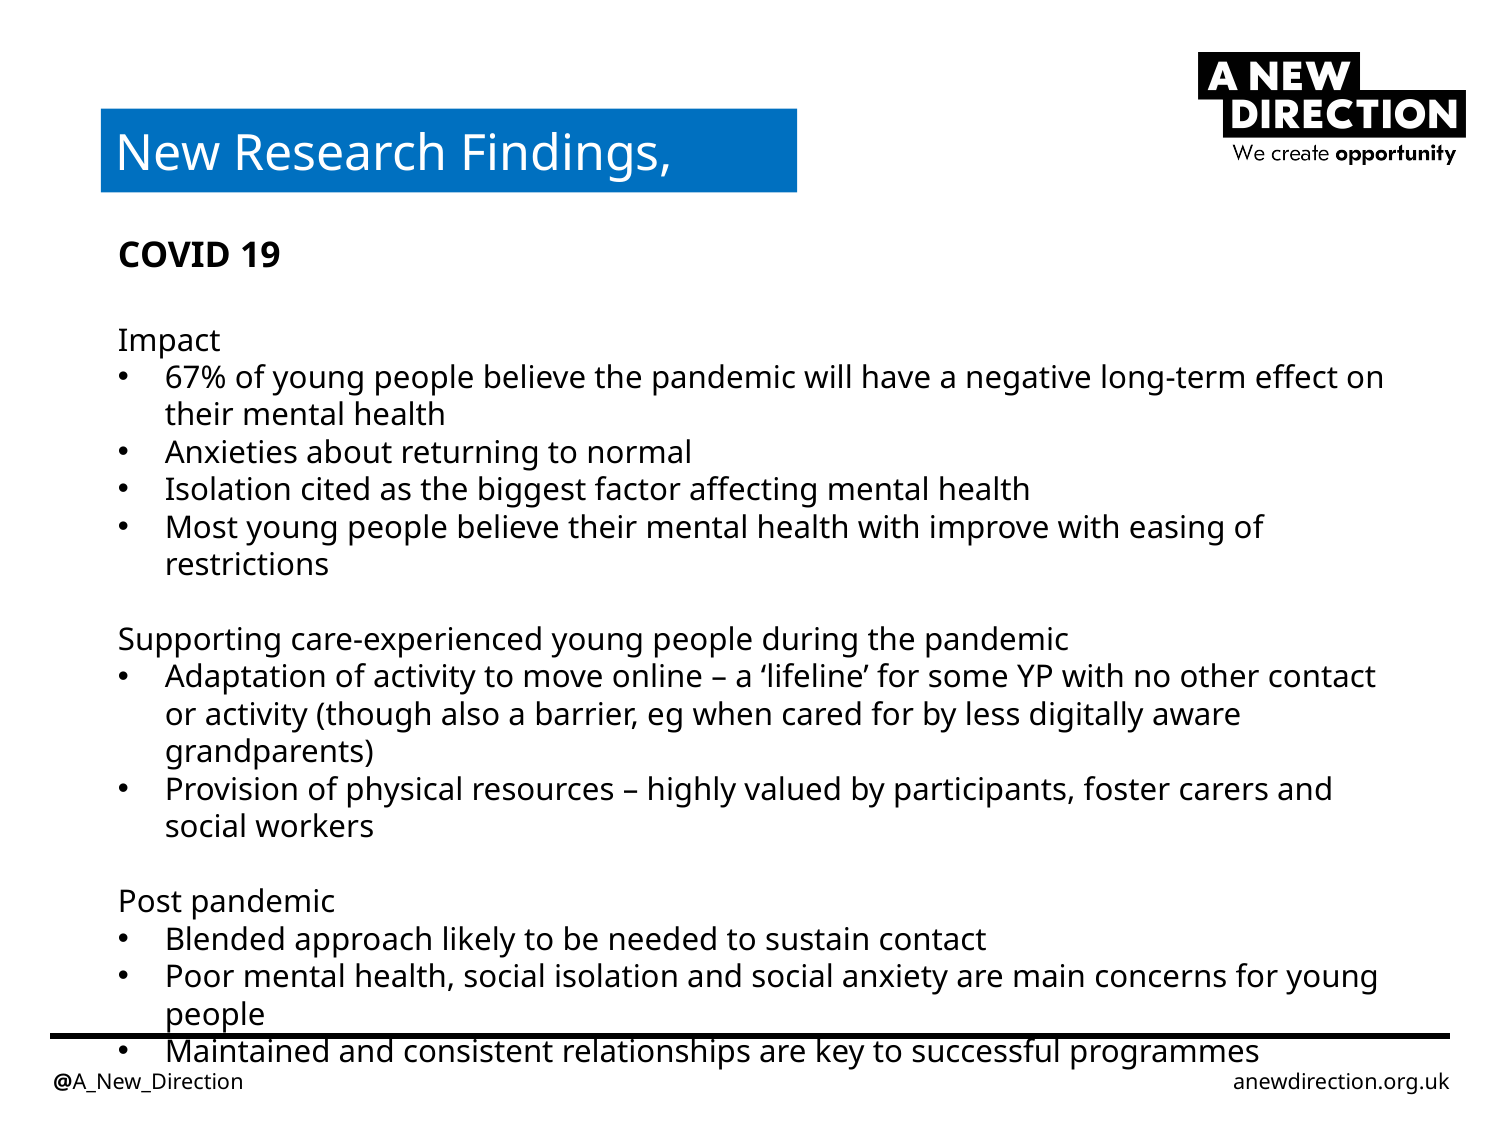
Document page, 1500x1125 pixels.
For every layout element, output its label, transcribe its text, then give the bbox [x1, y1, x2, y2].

picture [1198, 52, 1466, 165]
text_box anewdirection.org.uk [1418, 1063, 1450, 1094]
text_box [1418, 1033, 1450, 1039]
text_box [50, 1033, 103, 1039]
text_box COVID 19 Impact 67% of young people believe the pandemic will have a negative long-term effect on their mental health Anxieties about returning to normal Isolation cited as the biggest factor affecting mental health Most young people believe their mental health with improve with easing of restrictions Supporting care-experienced young people during the pandemic Adaptation of activity to move online – a ‘lifeline’ for some YP with no other contact or activity (though also a barrier, eg when cared for by less digitally aware grandparents) Provision of physical resources – highly valued by participants, foster carers and social workers Post pandemic Blended approach likely to be needed to sustain contact Poor mental health, social isolation and social anxiety are main concerns for young people Maintained and consistent relationships are key to successful programmes [103, 224, 1418, 1111]
text_box New Research Findings, 2021 [100, 108, 798, 193]
text_box @A_New_Direction [53, 1063, 103, 1094]
